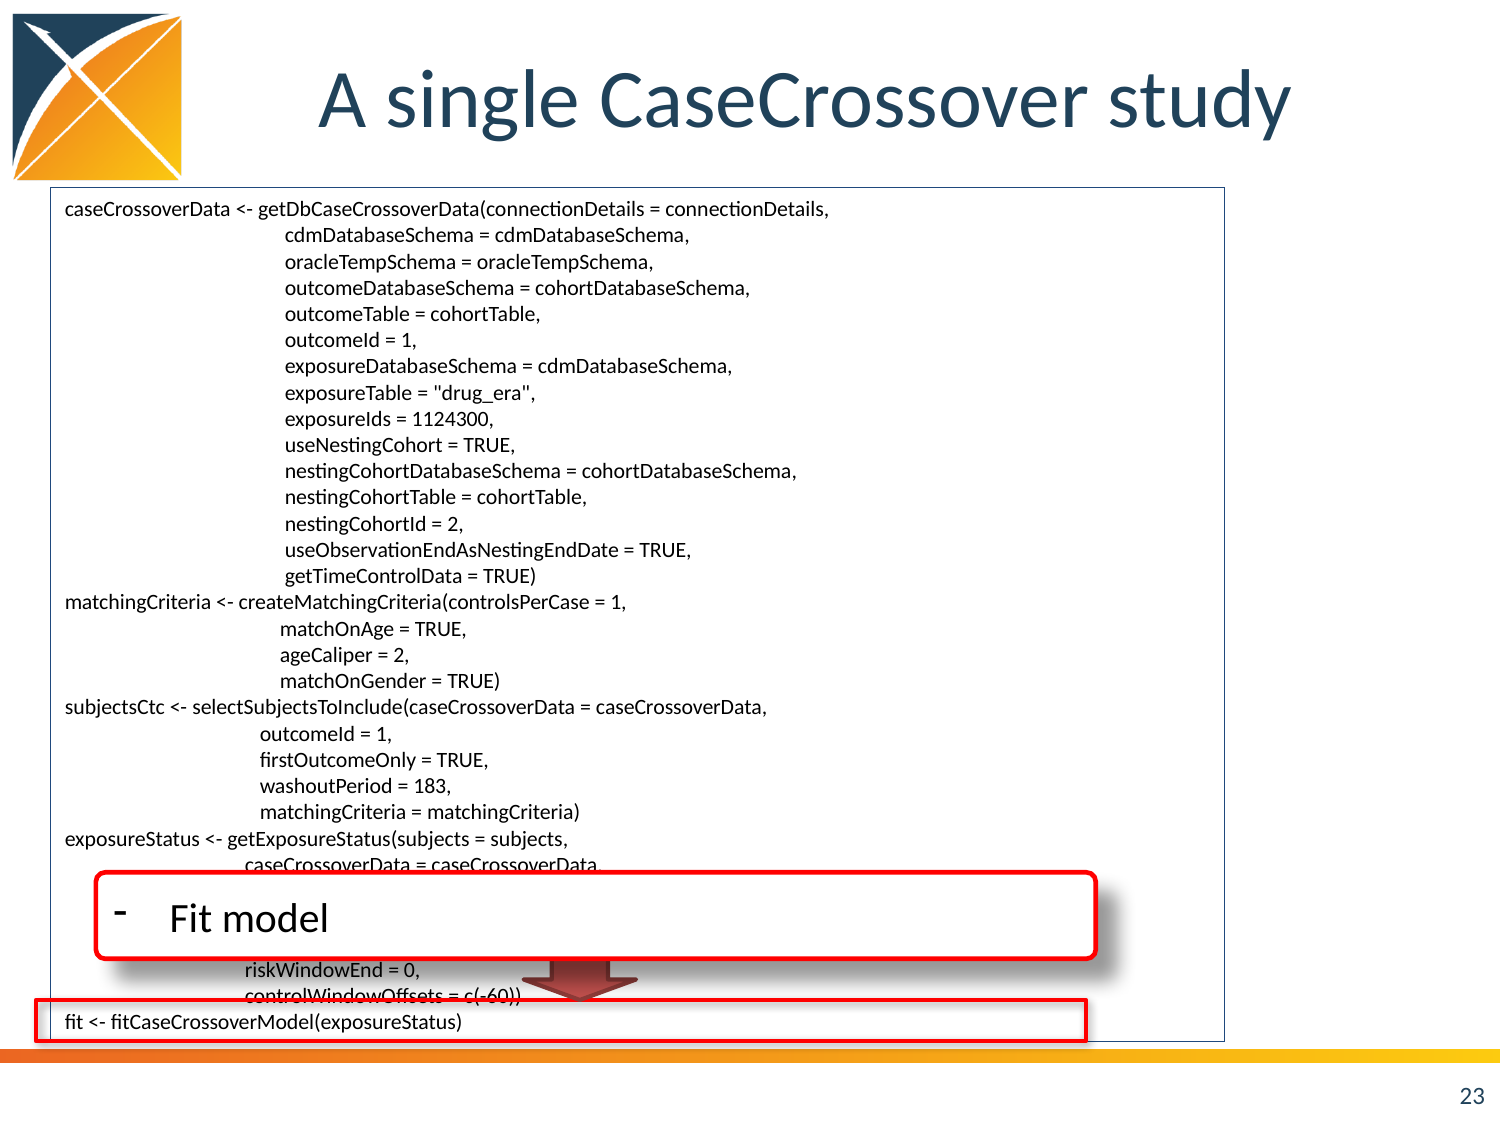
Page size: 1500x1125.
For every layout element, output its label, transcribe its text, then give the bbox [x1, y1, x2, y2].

text_box [557, 994, 603, 1002]
text_box caseCrossoverData <- getDbCaseCrossoverData(connectionDetails = connectionDetails, cdmDatabaseSchema = cdmDatabaseSchema, oracleTempSchema = oracleTempSchema, outcomeDatabaseSchema = cohortDatabaseSchema, outcomeTable = cohortTable, outcomeId = 1, exposureDatabaseSchema = cdmDatabaseSchema, exposureTable = "drug_era", exposureIds = 1124300, useNestingCohort = TRUE, nestingCohortDatabaseSchema = cohortDatabaseSchema, nestingCohortTable = cohortTable, nestingCohortId = 2, useObservationEndAsNestingEndDate = TRUE, getTimeControlData = TRUE) matchingCriteria <- createMatchingCriteria(controlsPerCase = 1, matchOnAge = TRUE, ageCaliper = 2, matchOnGender = TRUE) subjectsCtc <- selectSubjectsToInclude(caseCrossoverData = caseCrossoverData, outcomeId = 1, firstOutcomeOnly = TRUE, washoutPeriod = 183, matchingCriteria = matchingCriteria) exposureStatus <- getExposureStatus(subjects = subjects, caseCrossoverData = caseCrossoverData, exposureId = 1124300, firstExposureOnly = FALSE, riskWindowStart = -30, riskWindowEnd = 0, controlWindowOffsets = c(-60)) fit <- fitCaseCrossoverModel(exposureStatus) [50, 187, 1225, 1042]
slide_number 23 [1149, 1065, 1500, 1125]
title A single CaseCrossover study [187, 24, 1425, 163]
picture [0, 0, 206, 200]
text_box Fit model [93, 870, 1098, 961]
text_box [34, 998, 1088, 1043]
